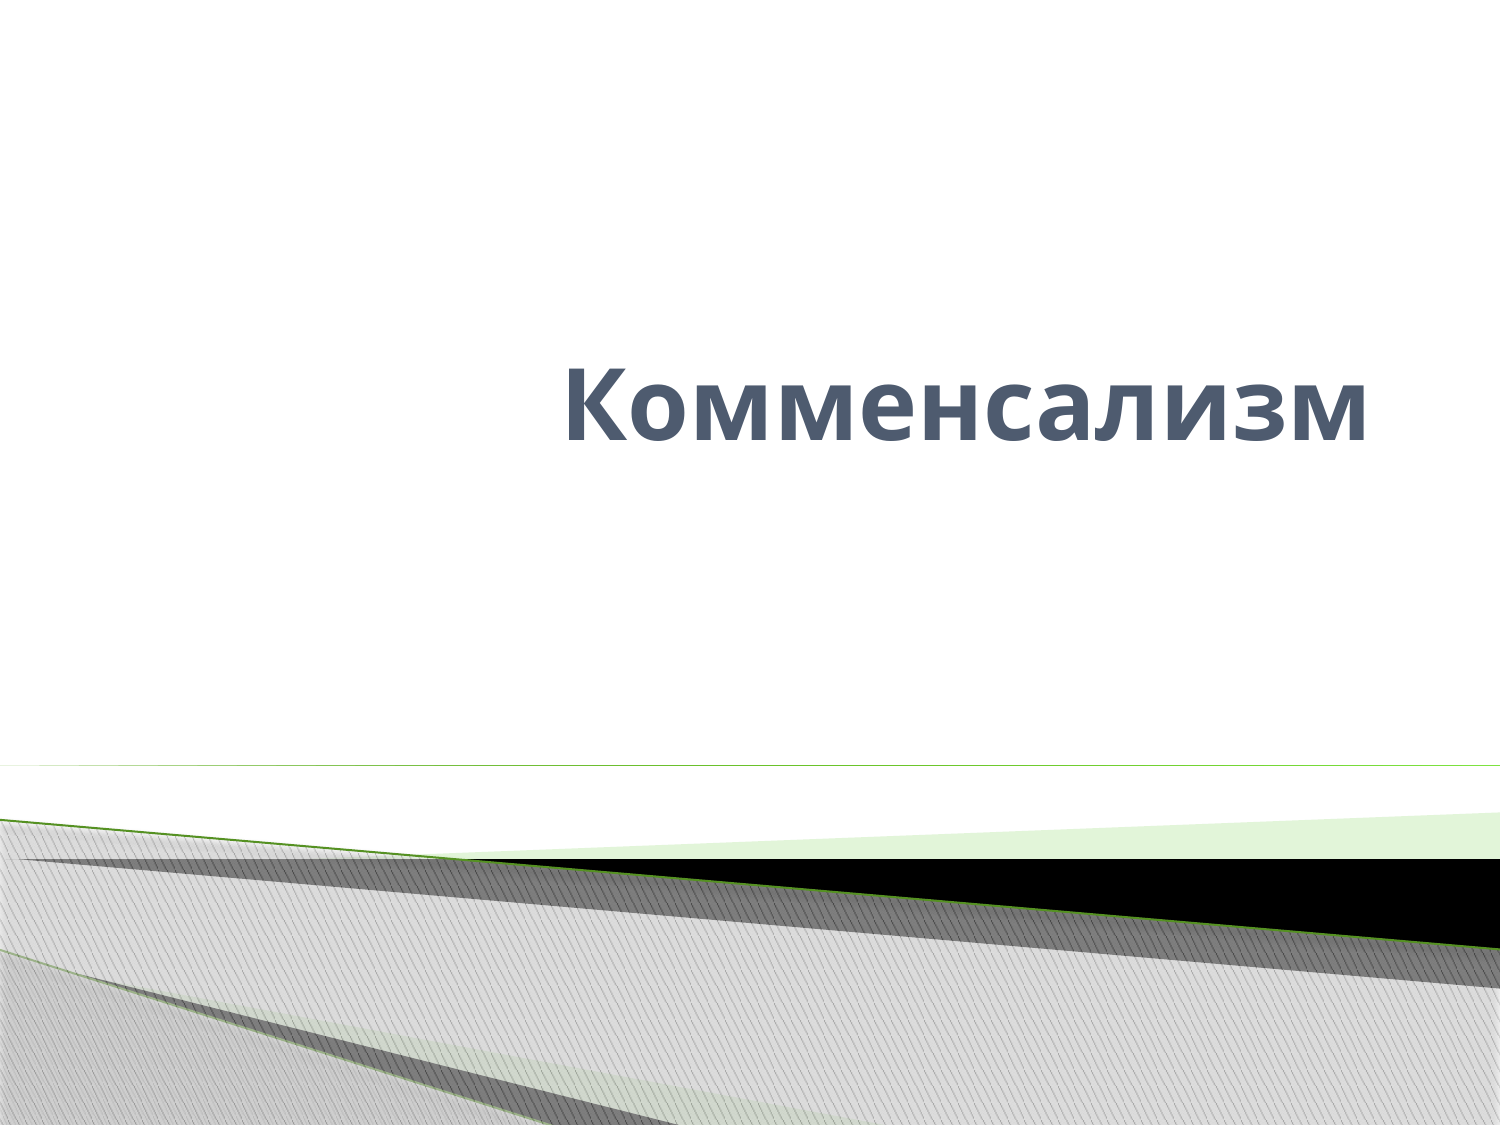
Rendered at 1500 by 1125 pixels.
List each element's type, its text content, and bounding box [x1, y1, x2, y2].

title Комменсализм [112, 287, 1388, 588]
picture [5, 859, 1500, 989]
picture [92, 977, 679, 1125]
